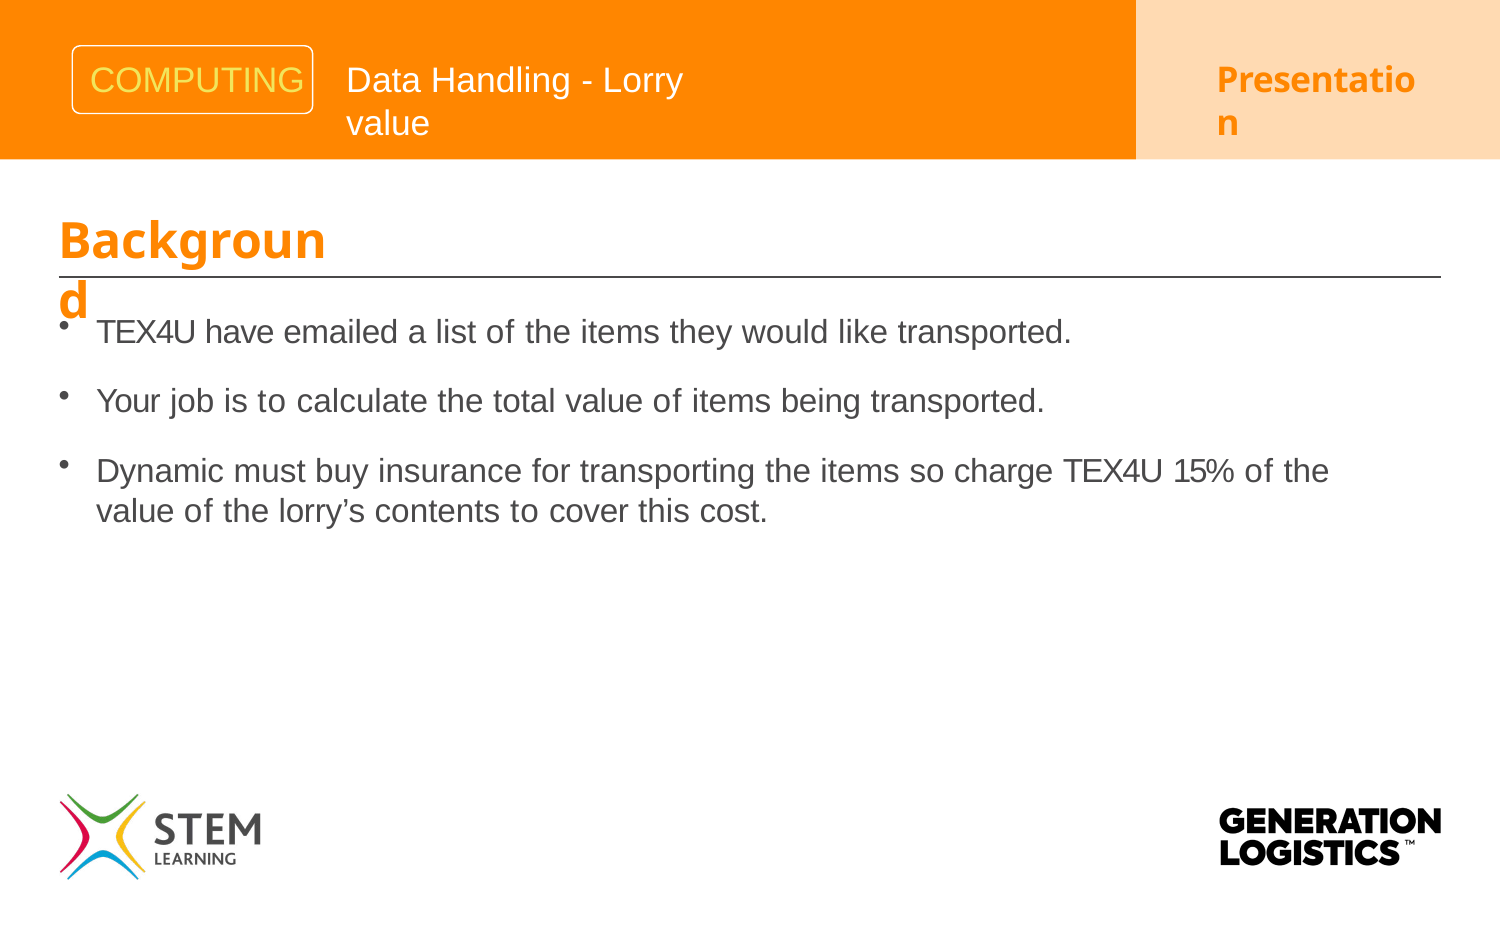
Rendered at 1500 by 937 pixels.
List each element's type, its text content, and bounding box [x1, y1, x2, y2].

text_box [72, 45, 313, 114]
picture [59, 793, 261, 880]
text_box Data Handling - Lorry value [344, 55, 777, 143]
title COMPUTING [73, 111, 312, 206]
text_box TEX4U have emailed a list of the items they would like transported. Your job is to calculate the total value of items being transported. Dynamic must buy insurance for transporting the items so charge TEX4U 15% of the value of the lorry’s contents to cover this cost. [56, 308, 1417, 529]
picture [1219, 807, 1441, 866]
text_box Presentation [1214, 55, 1423, 143]
text_box Background [56, 206, 331, 308]
